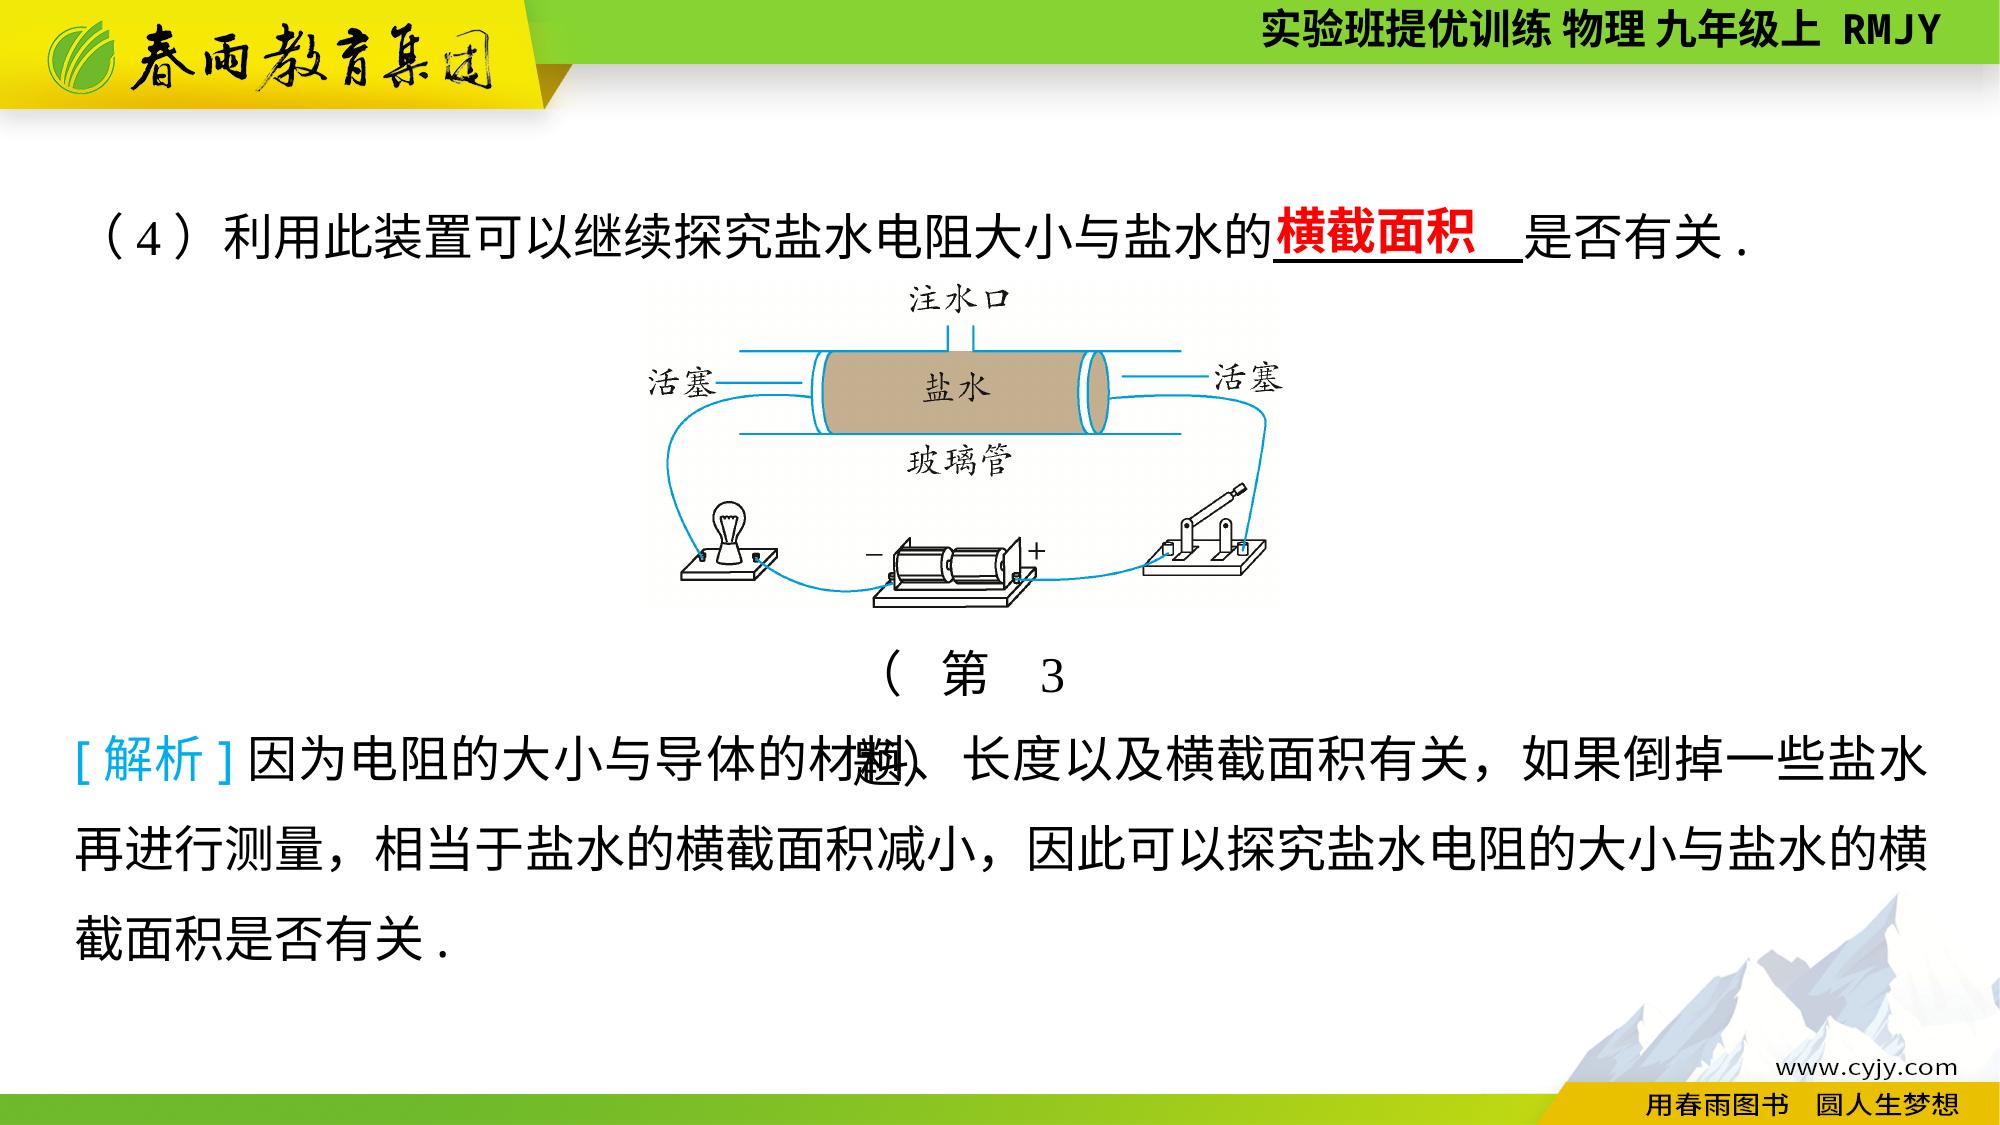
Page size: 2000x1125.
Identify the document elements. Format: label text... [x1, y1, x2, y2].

text_box （第3题） [837, 616, 1092, 690]
text_box 横截面积 [1261, 162, 1492, 267]
text_box [解析]因为电阻的大小与导体的材料、长度以及横截面积有关，如果倒掉一些盐水再进行测量，相当于盐水的横截面积减小，因此可以探究盐水电阻的大小与盐水的横截面积是否有关. [59, 690, 1944, 976]
picture [0, 0, 2000, 1125]
list （4）利用此装置可以继续探究盐水电阻大小与盐水的 是否有关. [59, 167, 1944, 314]
